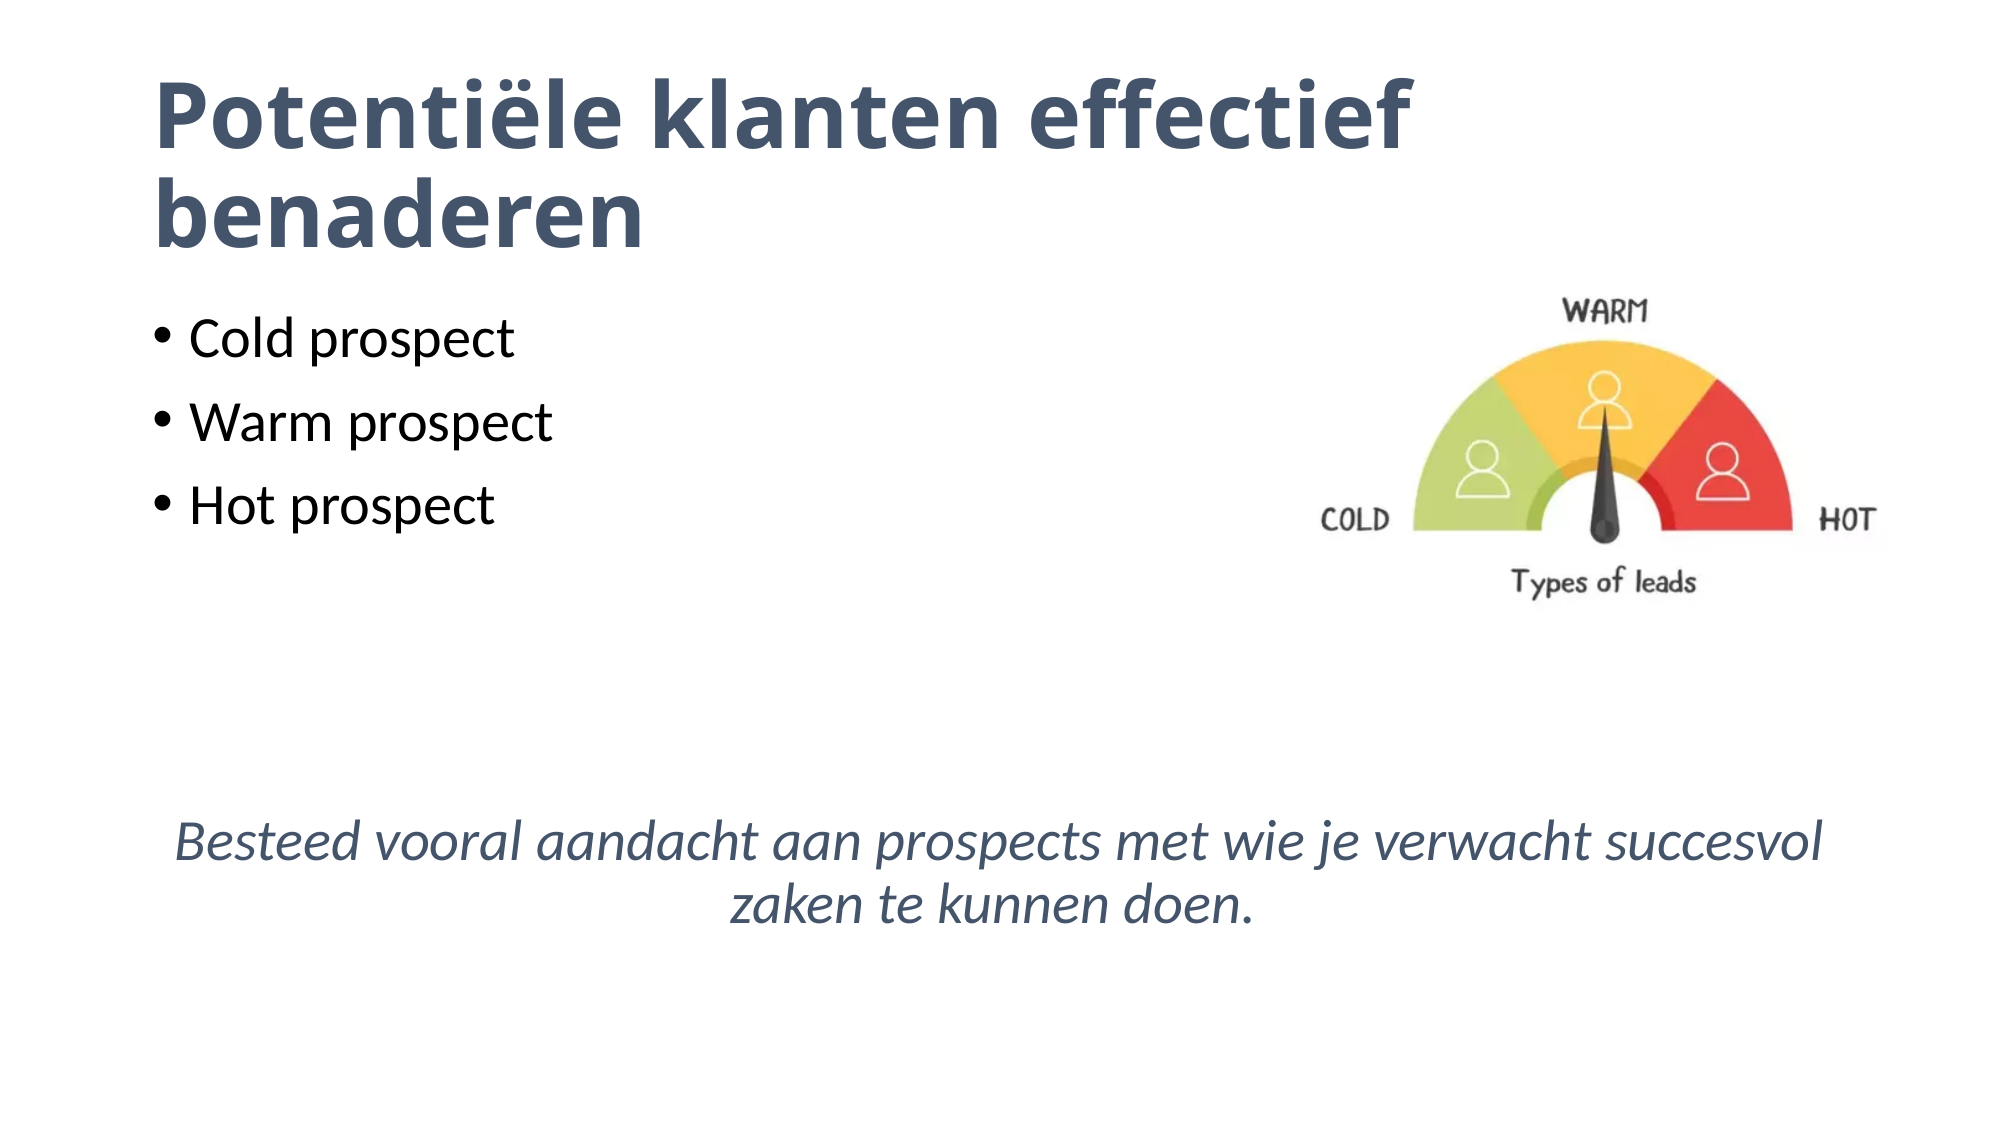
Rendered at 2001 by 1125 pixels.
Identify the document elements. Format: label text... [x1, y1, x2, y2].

list Cold prospect Warm prospect Hot prospect Besteed vooral aandacht aan prospects met wie je verwacht succesvol zaken te kunnen doen. [137, 299, 1863, 1014]
picture [1254, 232, 2000, 613]
title Potentiële klanten effectief benaderen [137, 59, 1863, 278]
